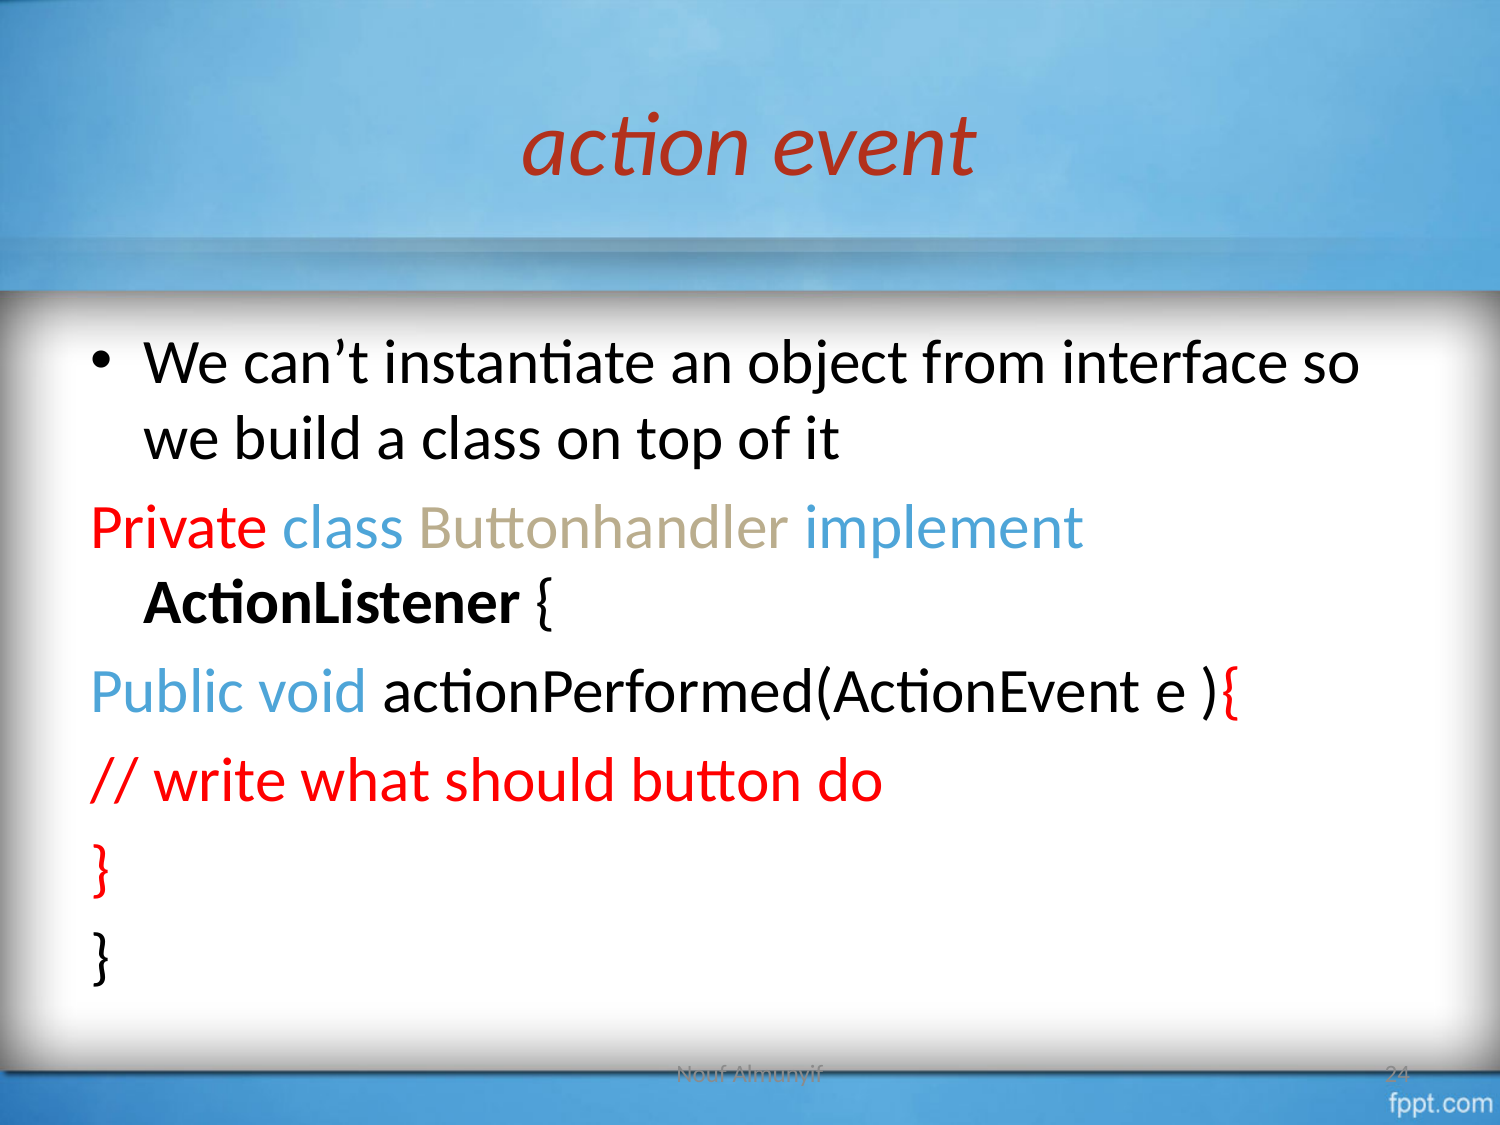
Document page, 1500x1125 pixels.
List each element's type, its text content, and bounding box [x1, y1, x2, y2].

title action event [75, 45, 1425, 233]
footer Nouf Almunyif [512, 1042, 988, 1103]
slide_number 24 [1074, 1042, 1425, 1103]
picture [0, 0, 1500, 1125]
list We can’t instantiate an object from interface so we build a class on top of it Private class Buttonhandler implement ActionListener { Public void actionPerformed(ActionEvent e ){ // write what should button do } } [75, 312, 1425, 1005]
